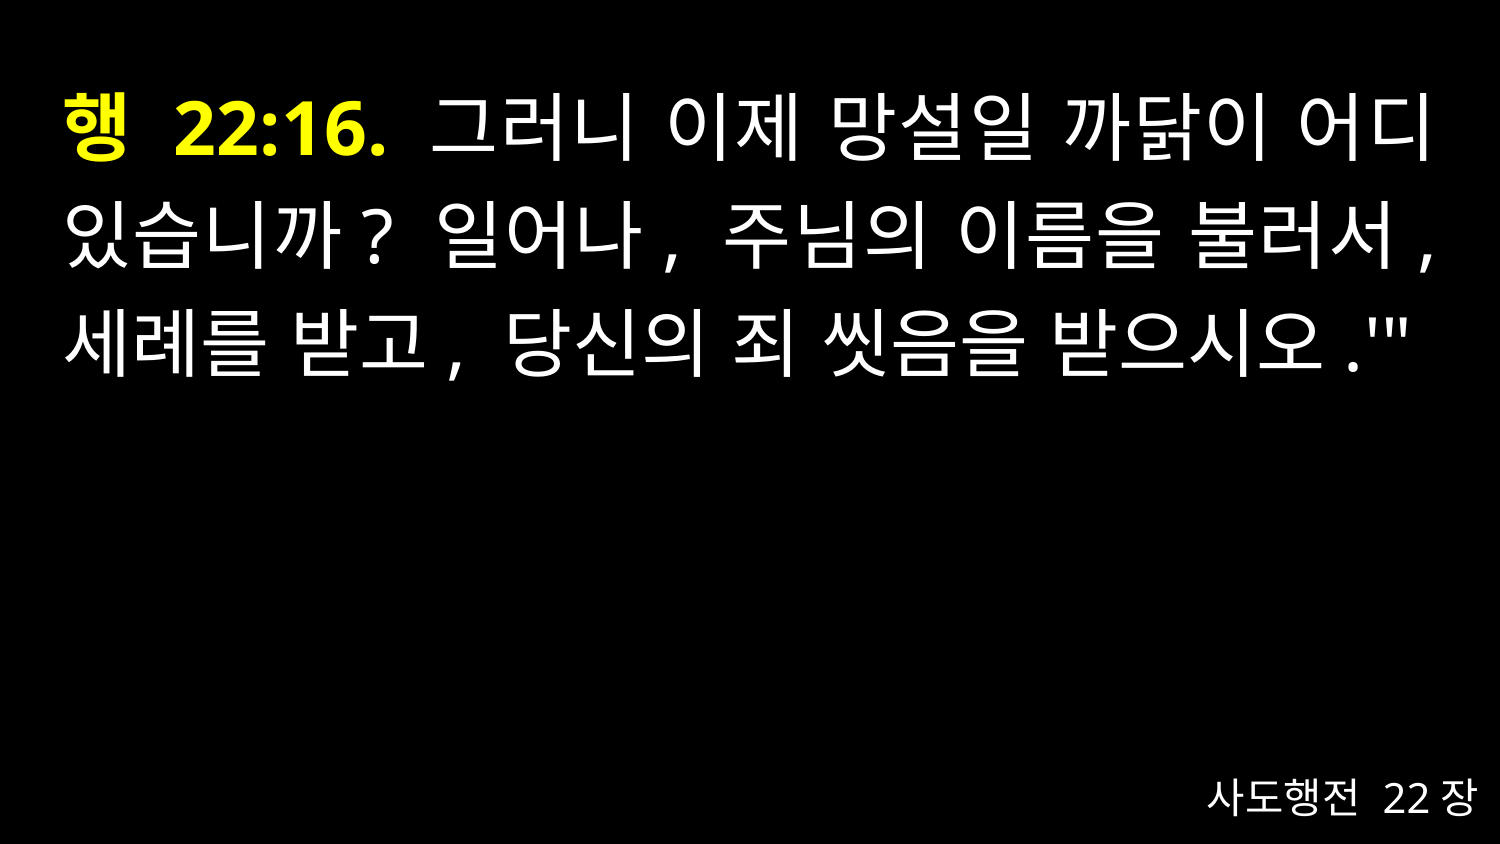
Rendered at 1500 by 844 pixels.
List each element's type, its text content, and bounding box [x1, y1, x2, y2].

subtitle 사도행전 22장 [916, 770, 1500, 844]
title 행 22:16. 그러니 이제 망설일 까닭이 어디 있습니까? 일어나, 주님의 이름을 불러서, 세례를 받고, 당신의 죄 씻음을 받으시오.'" [0, 0, 1500, 844]
